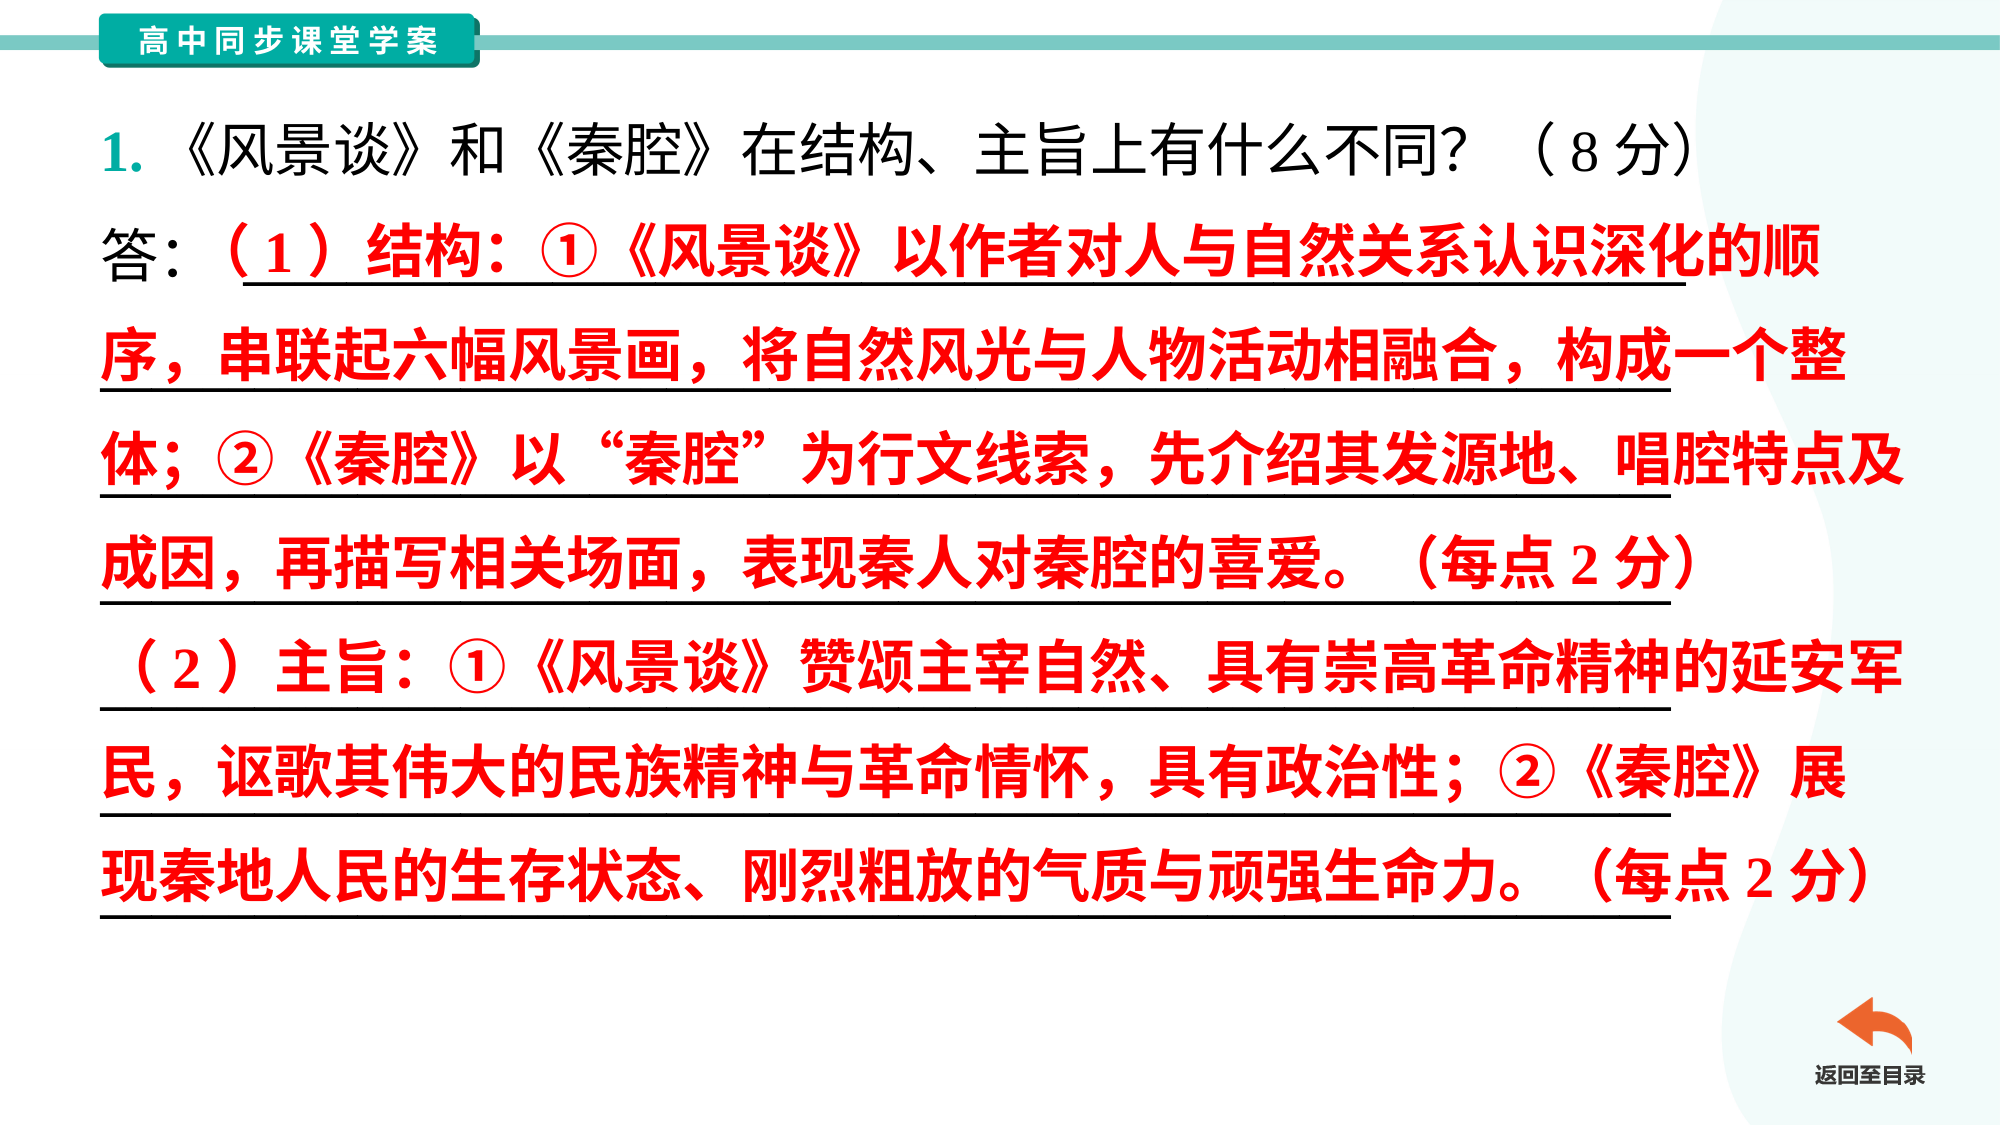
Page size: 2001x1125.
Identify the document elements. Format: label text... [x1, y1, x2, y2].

text_box （1）结构：①《风景谈》以作者对人与自然关系认识深化的顺 序，串联起六幅风景画，将自然风光与人物活动相融合，构成一个整 体；②《秦腔》以“秦腔”为行文线索，先介绍其发源地、唱腔特点及 成因，再描写相关场面，表现秦人对秦腔的喜爱。（每点2分） （2）主旨：①《风景谈》赞颂主宰自然、具有崇高革命精神的延安军 民，讴歌其伟大的民族精神与革命情怀，具有政治性；②《秦腔》展 现秦地人民的生存状态、刚烈粗放的气质与顽强生命力。（每点2分） [100, 179, 1899, 897]
text_box 1.《风景谈》和《秦腔》在结构、主旨上有什么不同？（8分） 答： ________________________________________________________ _____________________________________________________________ _____________________________________________________________ _____________________________________________________________ _____________________________________________________________ _____________________________________________________________ _____________________________________________________________ [100, 897, 1899, 907]
picture [0, 0, 2000, 1125]
text_box 1.《风景谈》和《秦腔》在结构、主旨上有什么不同？（8分） 答： ________________________________________________________ _____________________________________________________________ _____________________________________________________________ _____________________________________________________________ _____________________________________________________________ _____________________________________________________________ _____________________________________________________________ [100, 76, 1899, 179]
